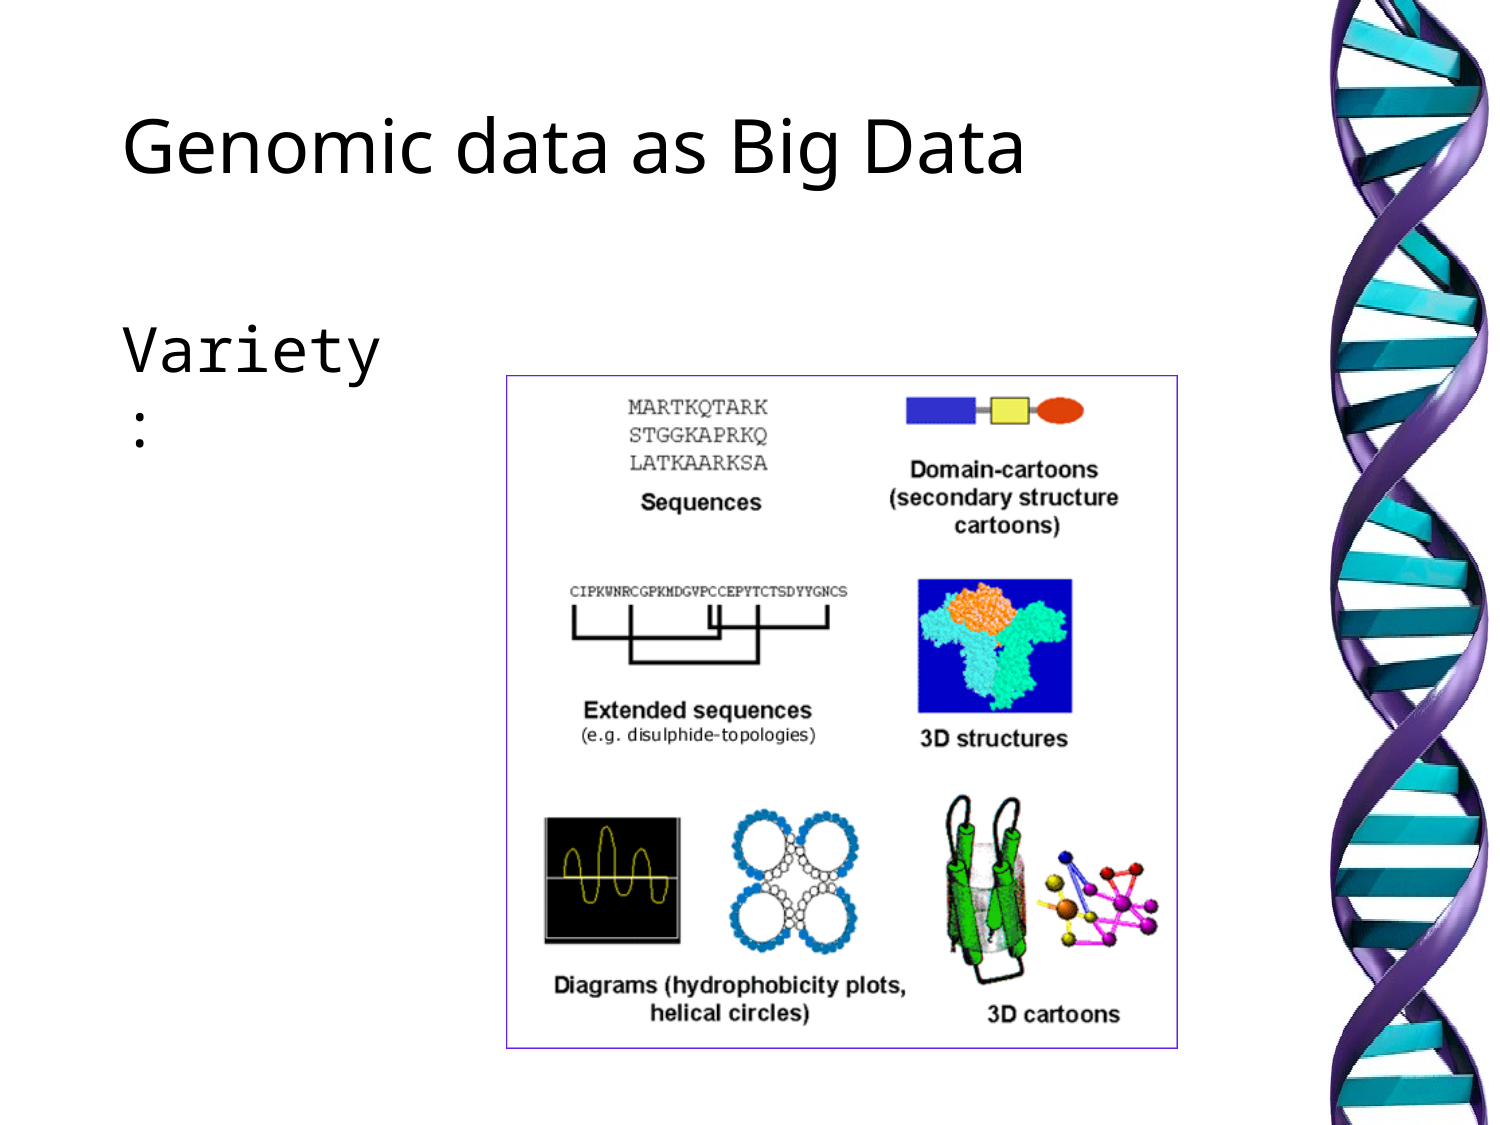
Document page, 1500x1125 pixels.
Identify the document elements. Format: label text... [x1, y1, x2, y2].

title Genomic data as Big Data [106, 75, 1317, 213]
text_box Variety: [106, 293, 420, 477]
picture [506, 375, 1179, 1049]
picture [1322, 0, 1500, 1125]
